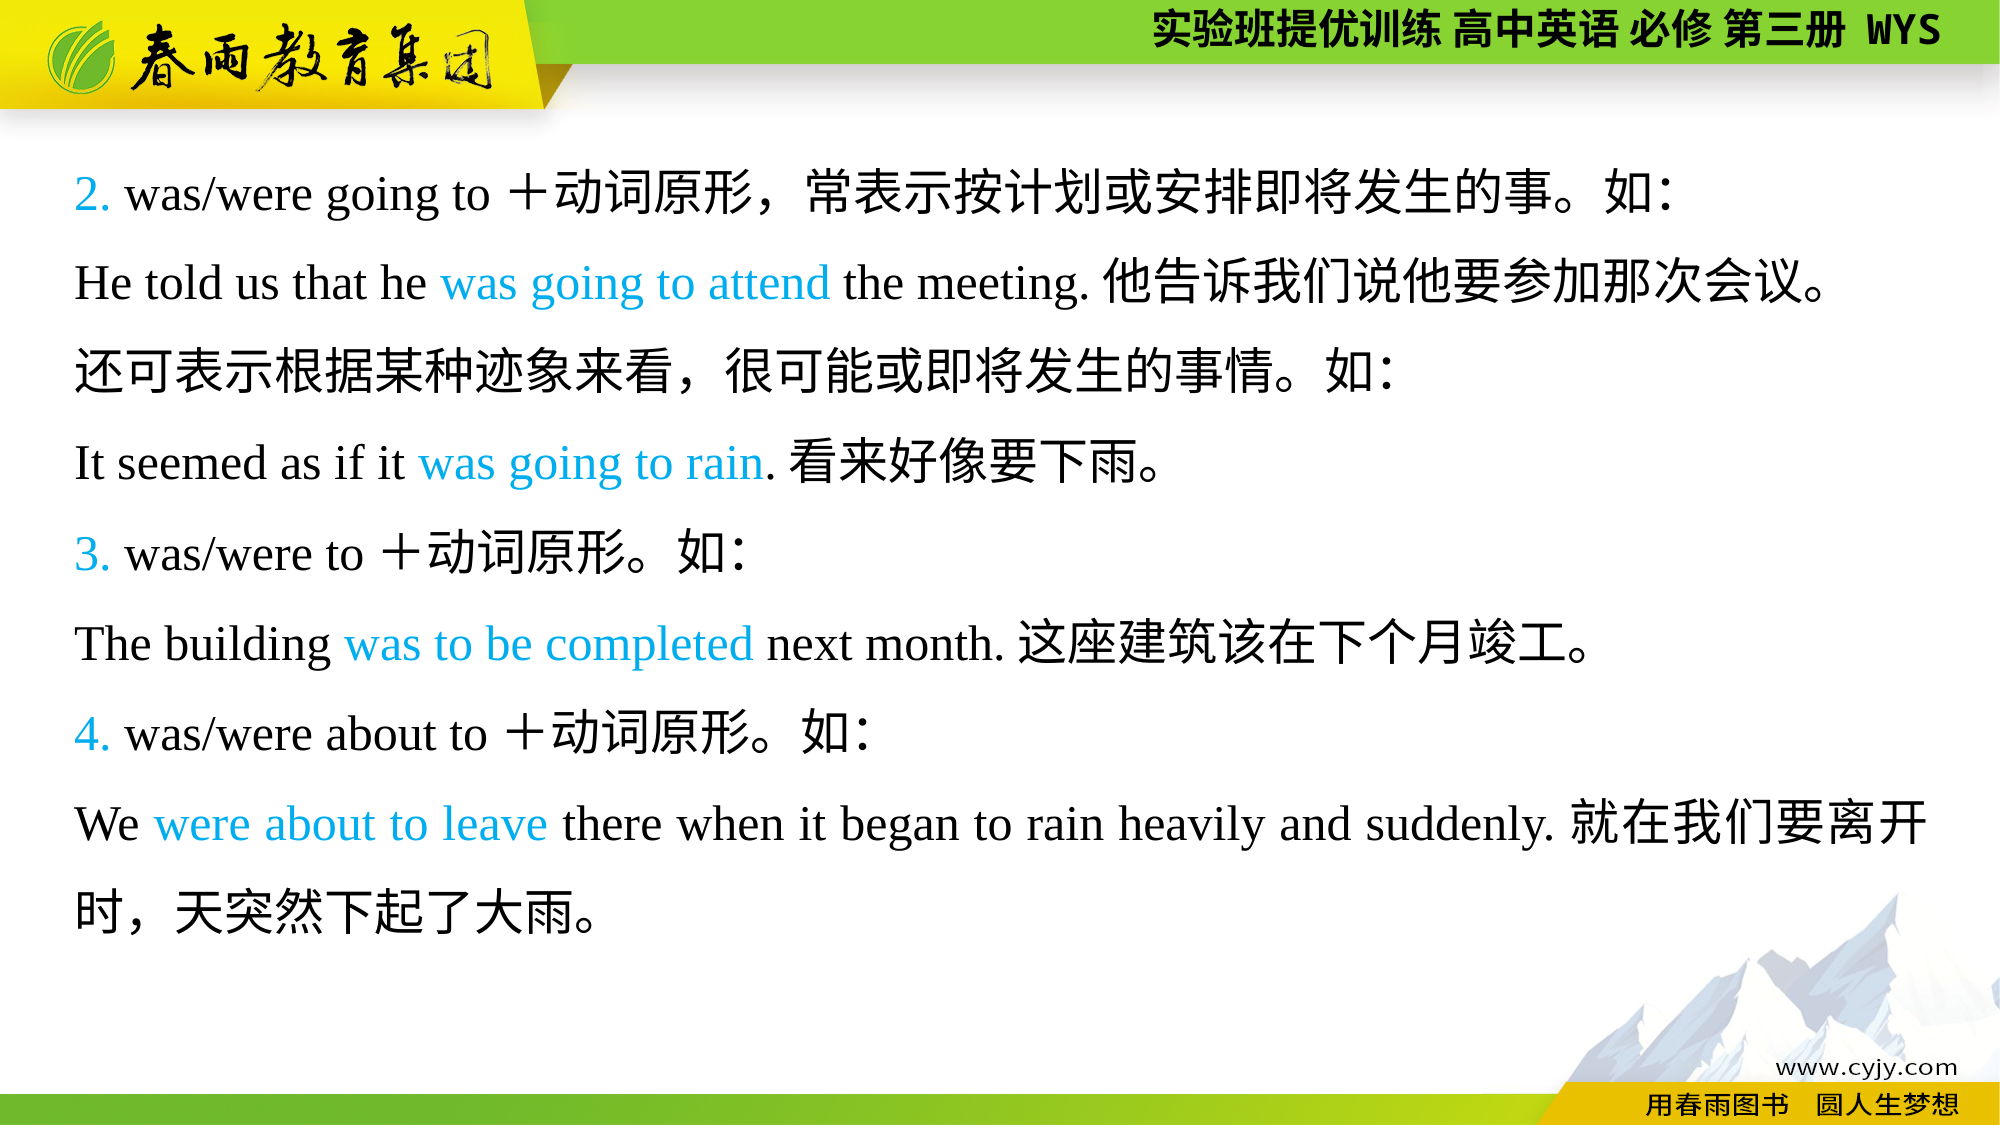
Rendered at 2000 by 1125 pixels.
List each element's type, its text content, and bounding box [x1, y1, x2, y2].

picture [0, 0, 2000, 1125]
list 2. was/were going to＋动词原形，常表示按计划或安排即将发生的事。如： He told us that he was going to attend the meeting.他告诉我们说他要参加那次会议。 还可表示根据某种迹象来看，很可能或即将发生的事情。如： It seemed as if it was going to rain.看来好像要下雨。 3. was/were to＋动词原形。如： The building was to be completed next month.这座建筑该在下个月竣工。 4. was/were about to＋动词原形。如： We were about to leave there when it began to rain heavily and suddenly.就在我们要离开时，天突然下起了大雨。 [59, 122, 1944, 944]
